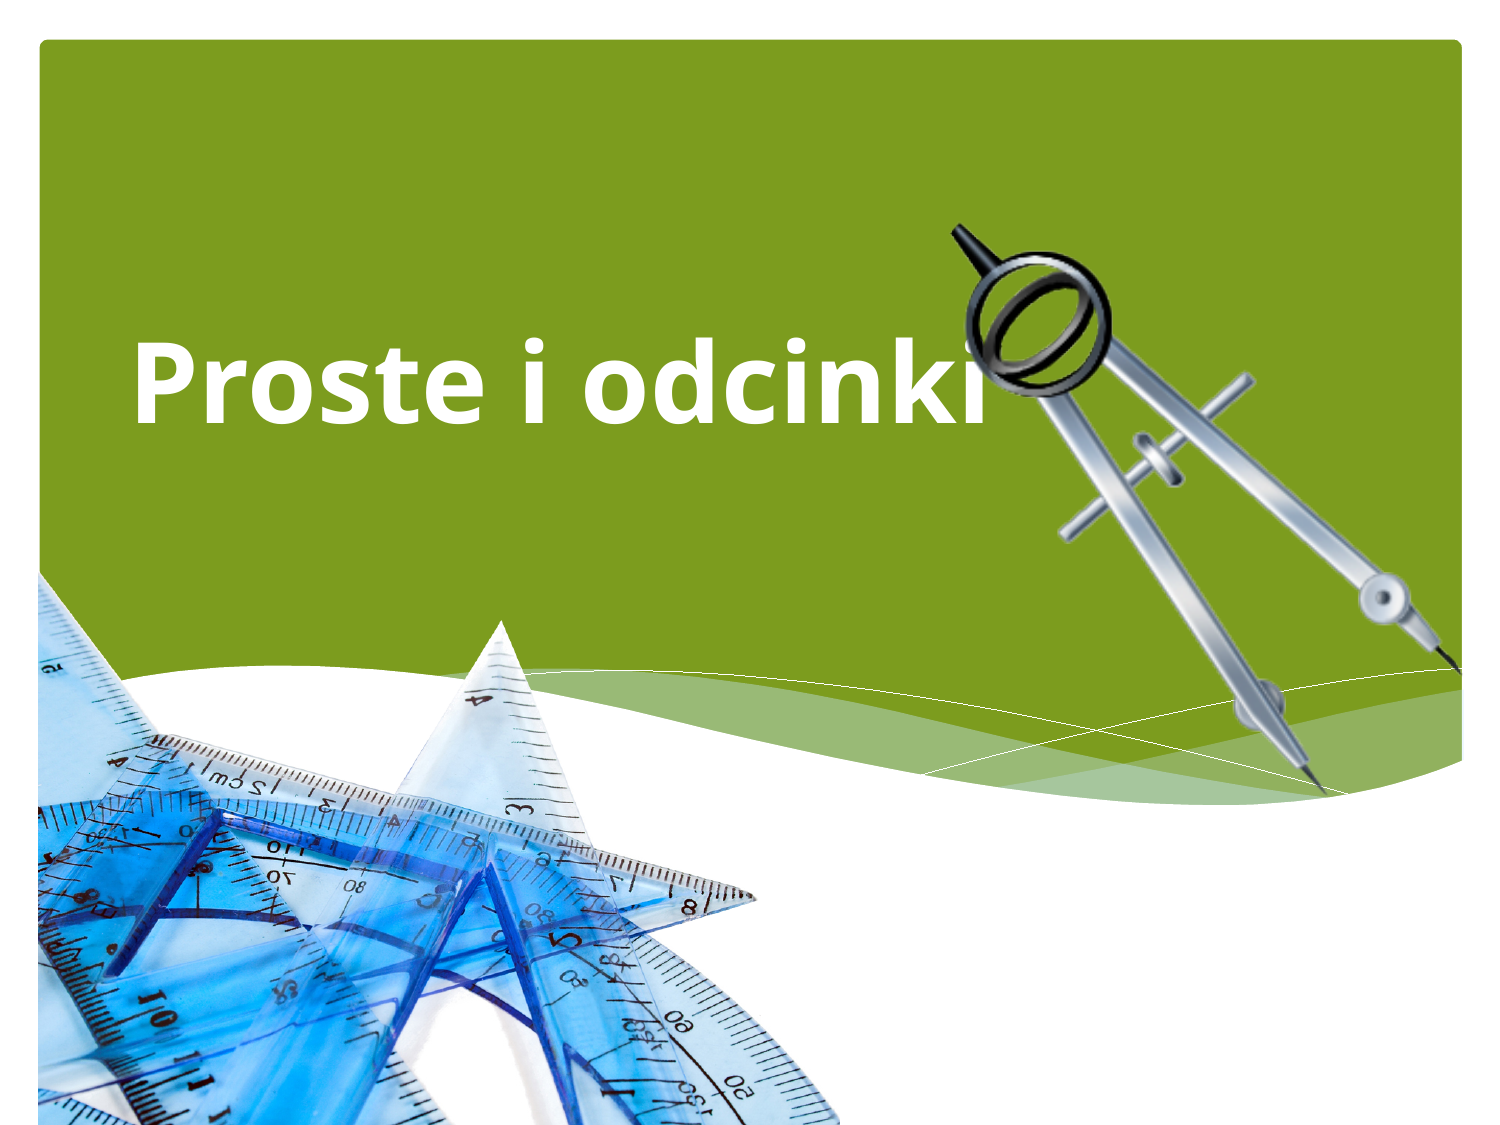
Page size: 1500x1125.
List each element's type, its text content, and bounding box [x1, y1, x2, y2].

title Proste i odcinki [113, 303, 895, 554]
picture [38, 571, 840, 1125]
picture [901, 208, 1500, 809]
